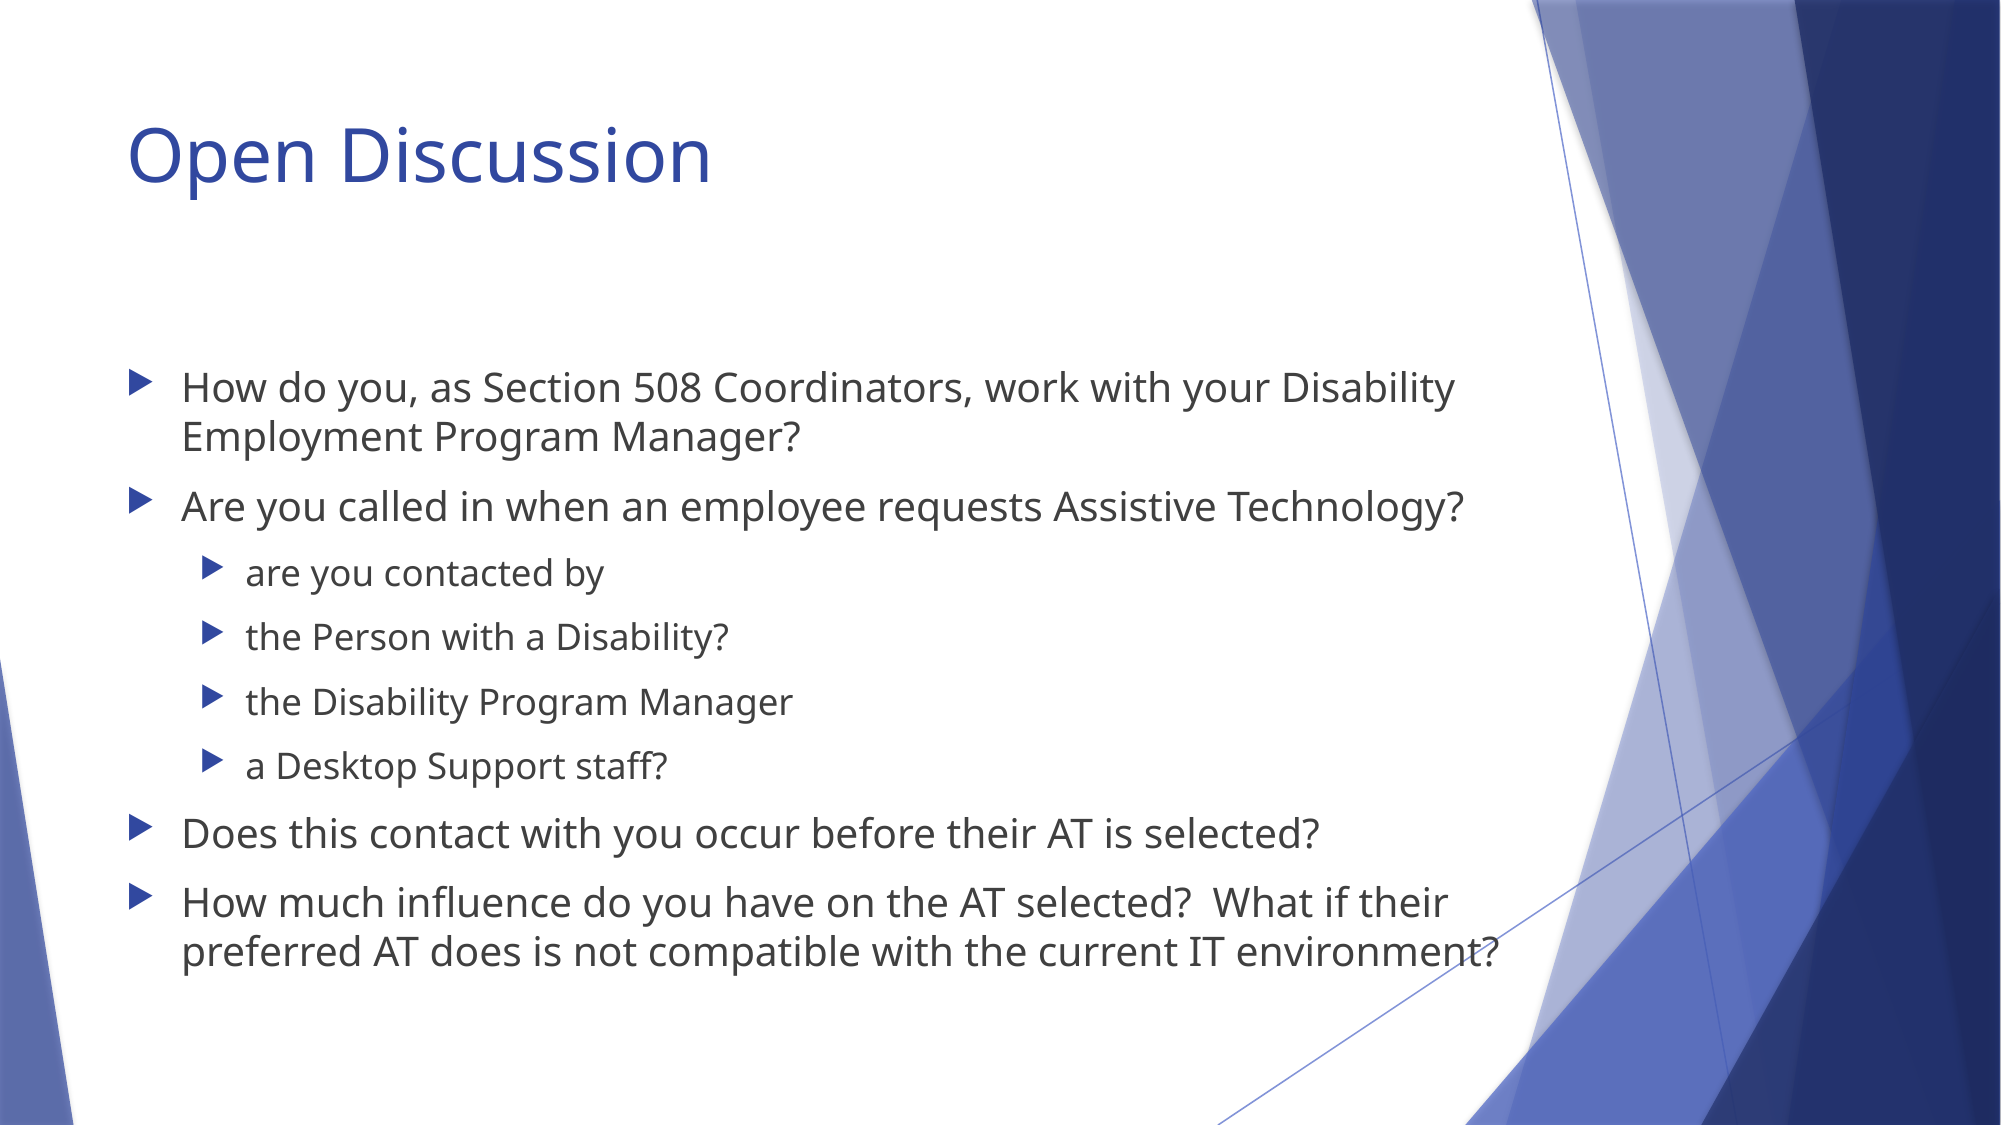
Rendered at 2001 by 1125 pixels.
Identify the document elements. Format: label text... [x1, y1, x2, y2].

list How do you, as Section 508 Coordinators, work with your Disability Employment Program Manager? Are you called in when an employee requests Assistive Technology? are you contacted by the Person with a Disability? the Disability Program Manager a Desktop Support staff? Does this contact with you occur before their AT is selected? How much influence do you have on the AT selected? What if their preferred AT does is not compatible with the current IT environment? [111, 354, 1522, 992]
title Open Discussion [111, 99, 1522, 317]
